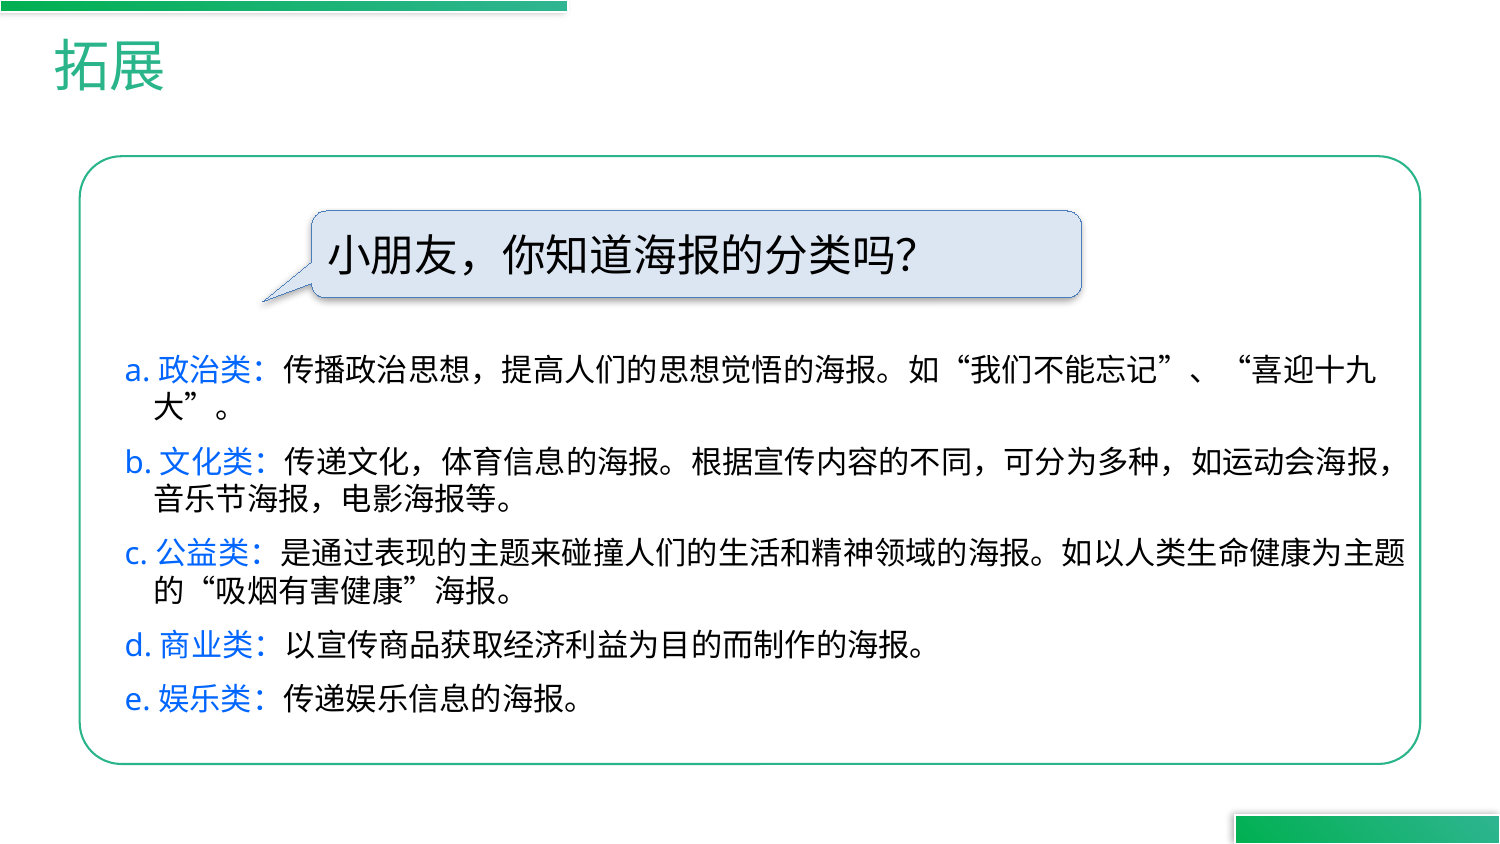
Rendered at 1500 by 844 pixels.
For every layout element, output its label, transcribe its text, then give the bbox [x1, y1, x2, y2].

text_box a.政治类：传播政治思想，提高人们的思想觉悟的海报。如“我们不能忘记”、“喜迎十九大”。 b.文化类：传递文化，体育信息的海报。根据宣传内容的不同，可分为多种，如运动会海报，音乐节海报，电影海报等。 c.公益类：是通过表现的主题来碰撞人们的生活和精神领域的海报。如以人类生命健康为主题的“吸烟有害健康”海报。 d.商业类：以宣传商品获取经济利益为目的而制作的海报。 e.娱乐类：传递娱乐信息的海报。 [113, 344, 1440, 844]
list 拓展 [41, 32, 382, 94]
text_box 小朋友，你知道海报的分类吗？ [262, 210, 1082, 302]
